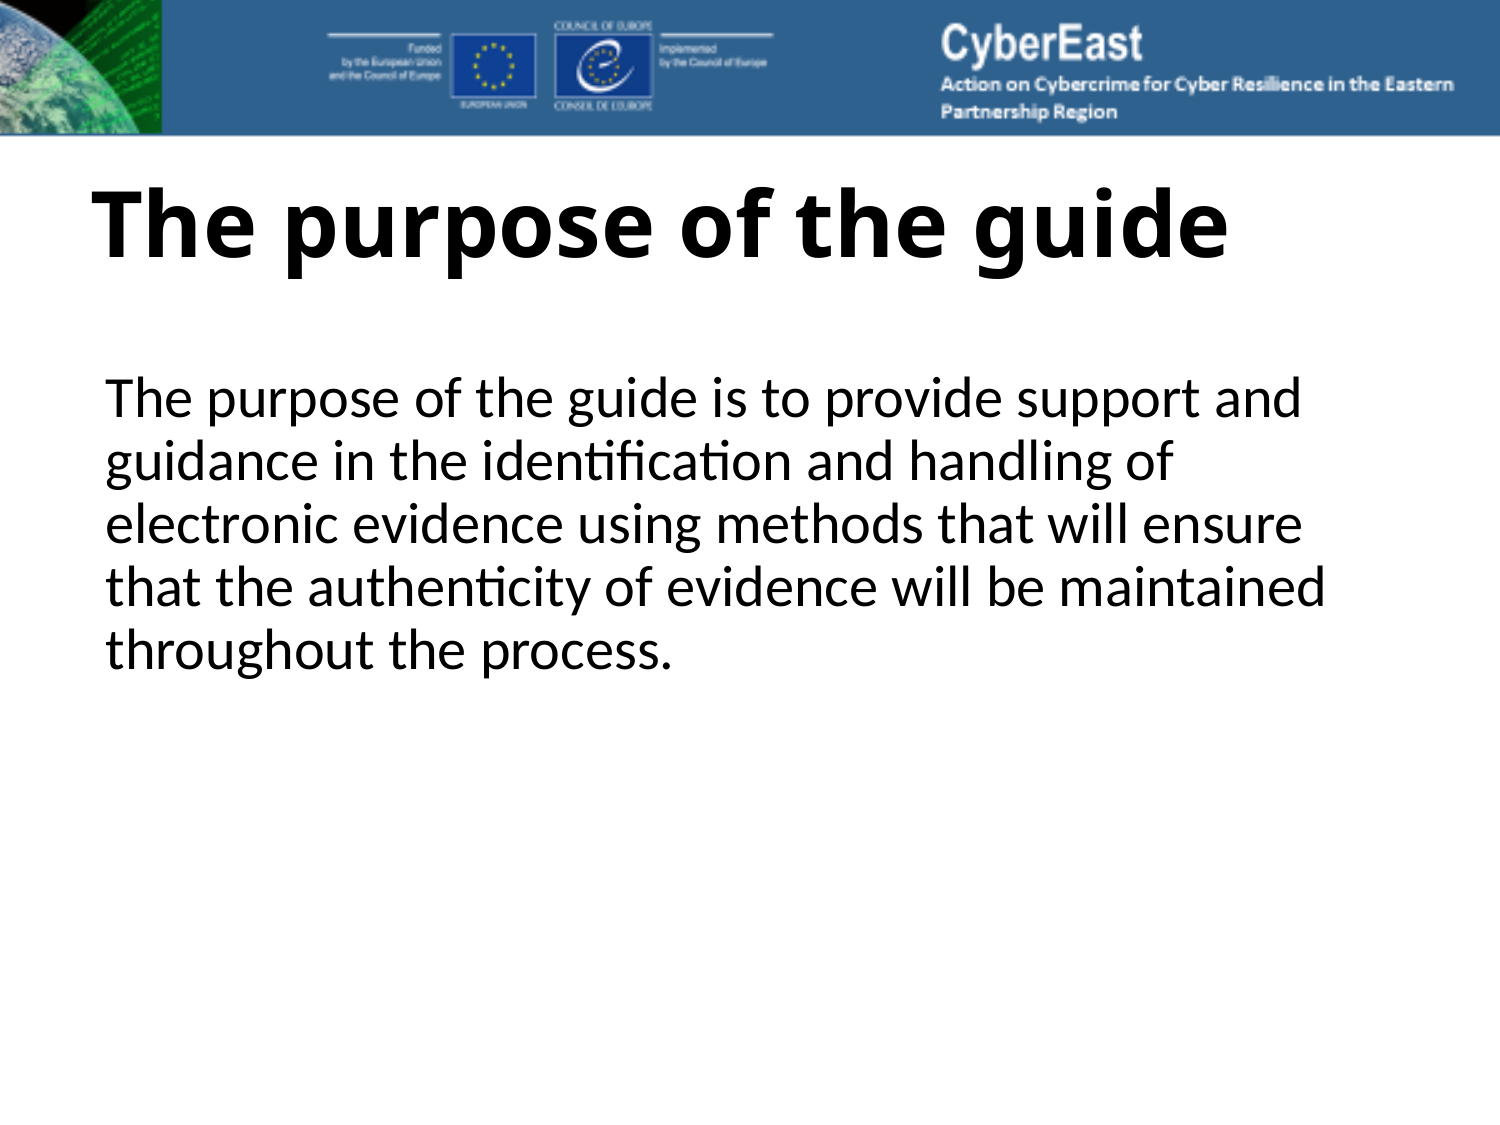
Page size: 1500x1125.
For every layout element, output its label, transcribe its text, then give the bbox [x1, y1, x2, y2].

list The purpose of the guide is to provide support and guidance in the identification and handling of electronic evidence using methods that will ensure that the authenticity of evidence will be maintained throughout the process. [90, 360, 1385, 1074]
picture [0, 0, 1500, 1125]
title The purpose of the guide [75, 156, 1425, 300]
